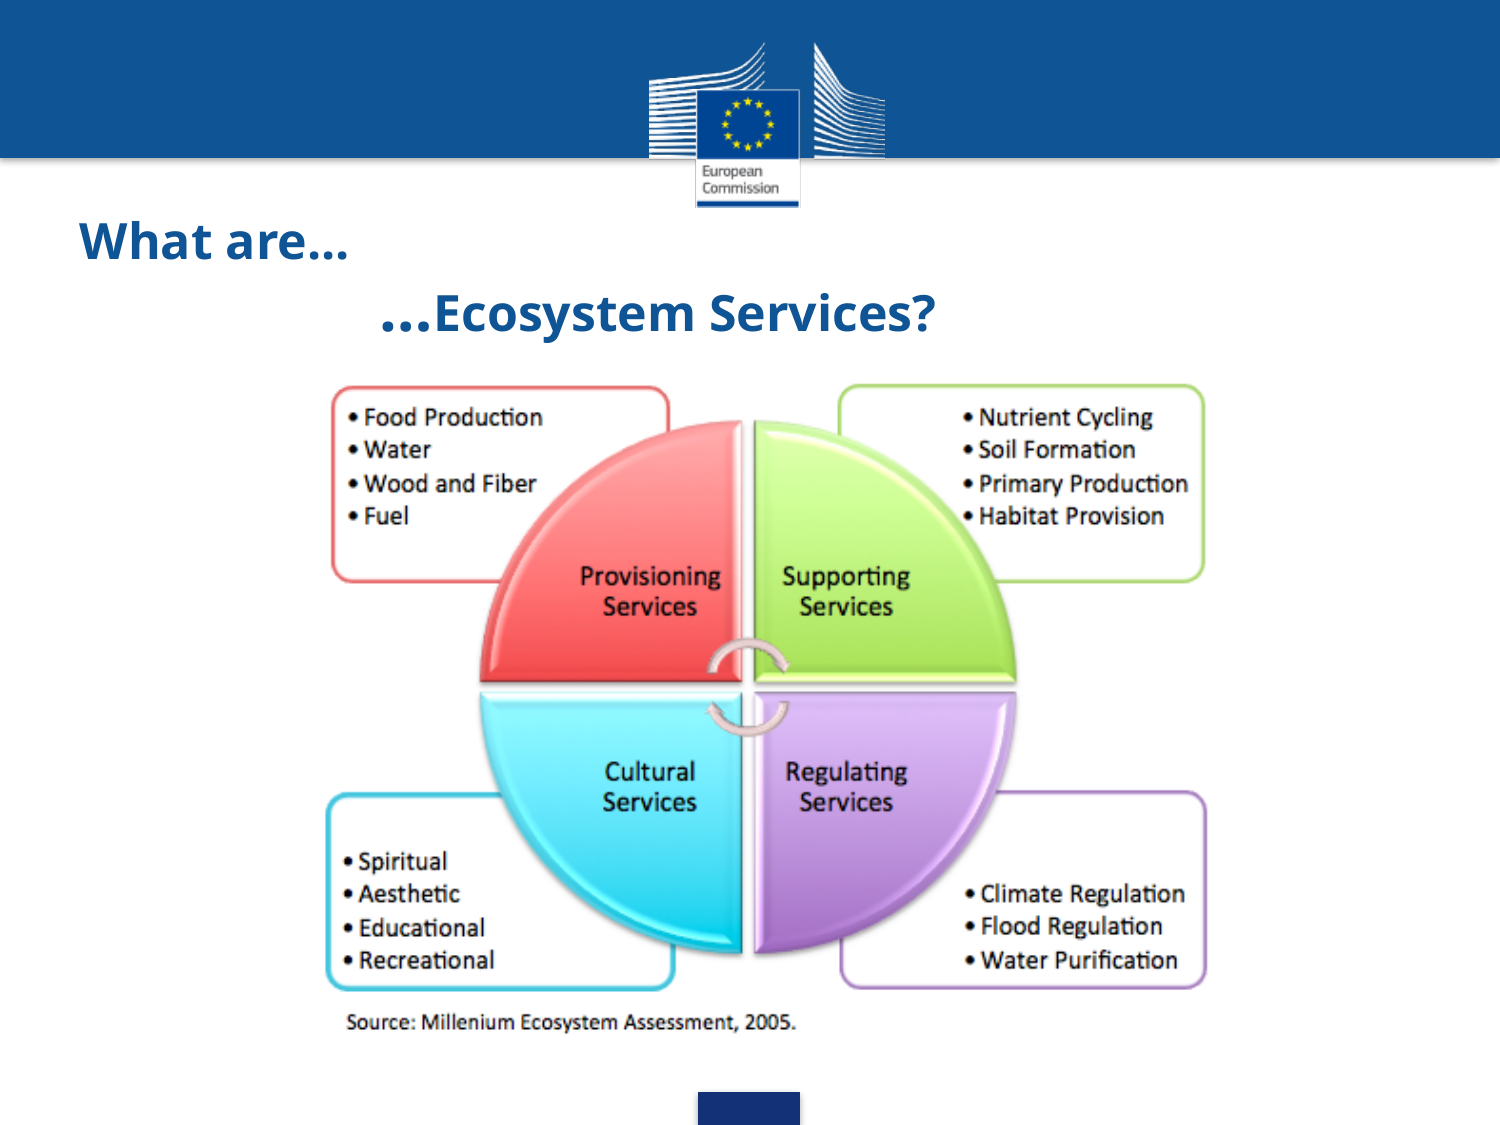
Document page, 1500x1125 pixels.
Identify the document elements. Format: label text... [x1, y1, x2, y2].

picture [324, 373, 1217, 1048]
picture [649, 42, 885, 208]
title What are... …Ecosystem Services? [64, 219, 1415, 409]
